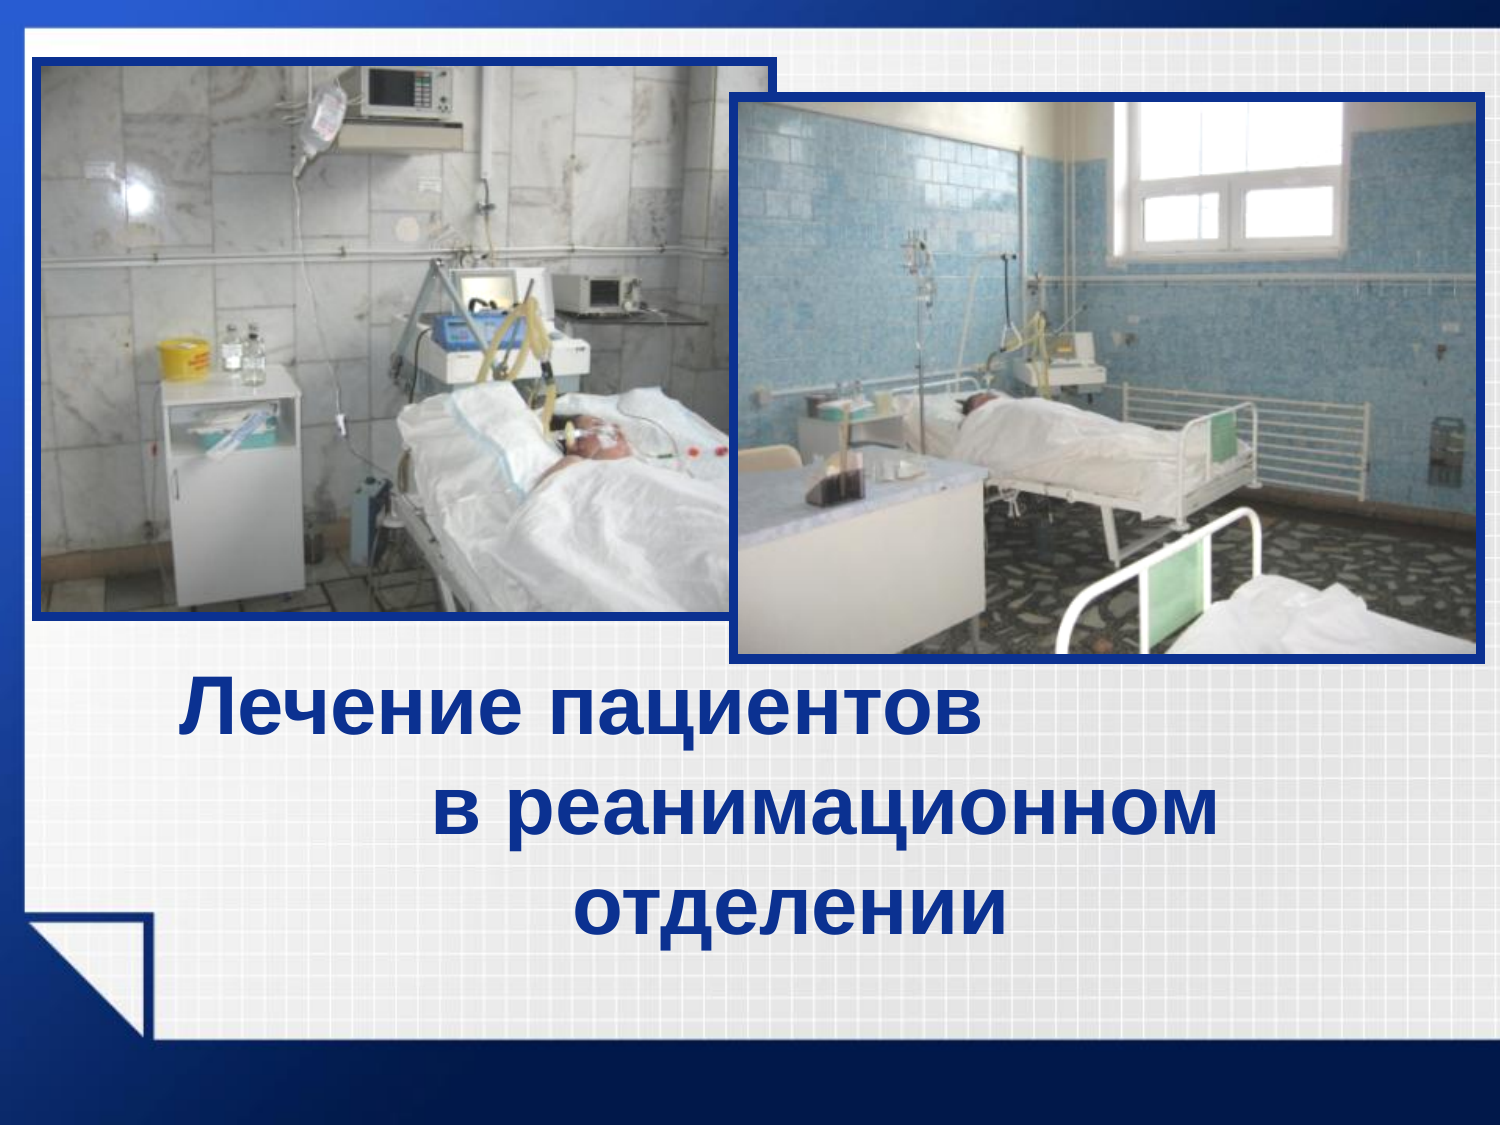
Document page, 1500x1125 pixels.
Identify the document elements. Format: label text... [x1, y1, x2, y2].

picture [0, 0, 1500, 1125]
text_box Лечение пациентов в реанимационном отделении [159, 643, 1447, 959]
